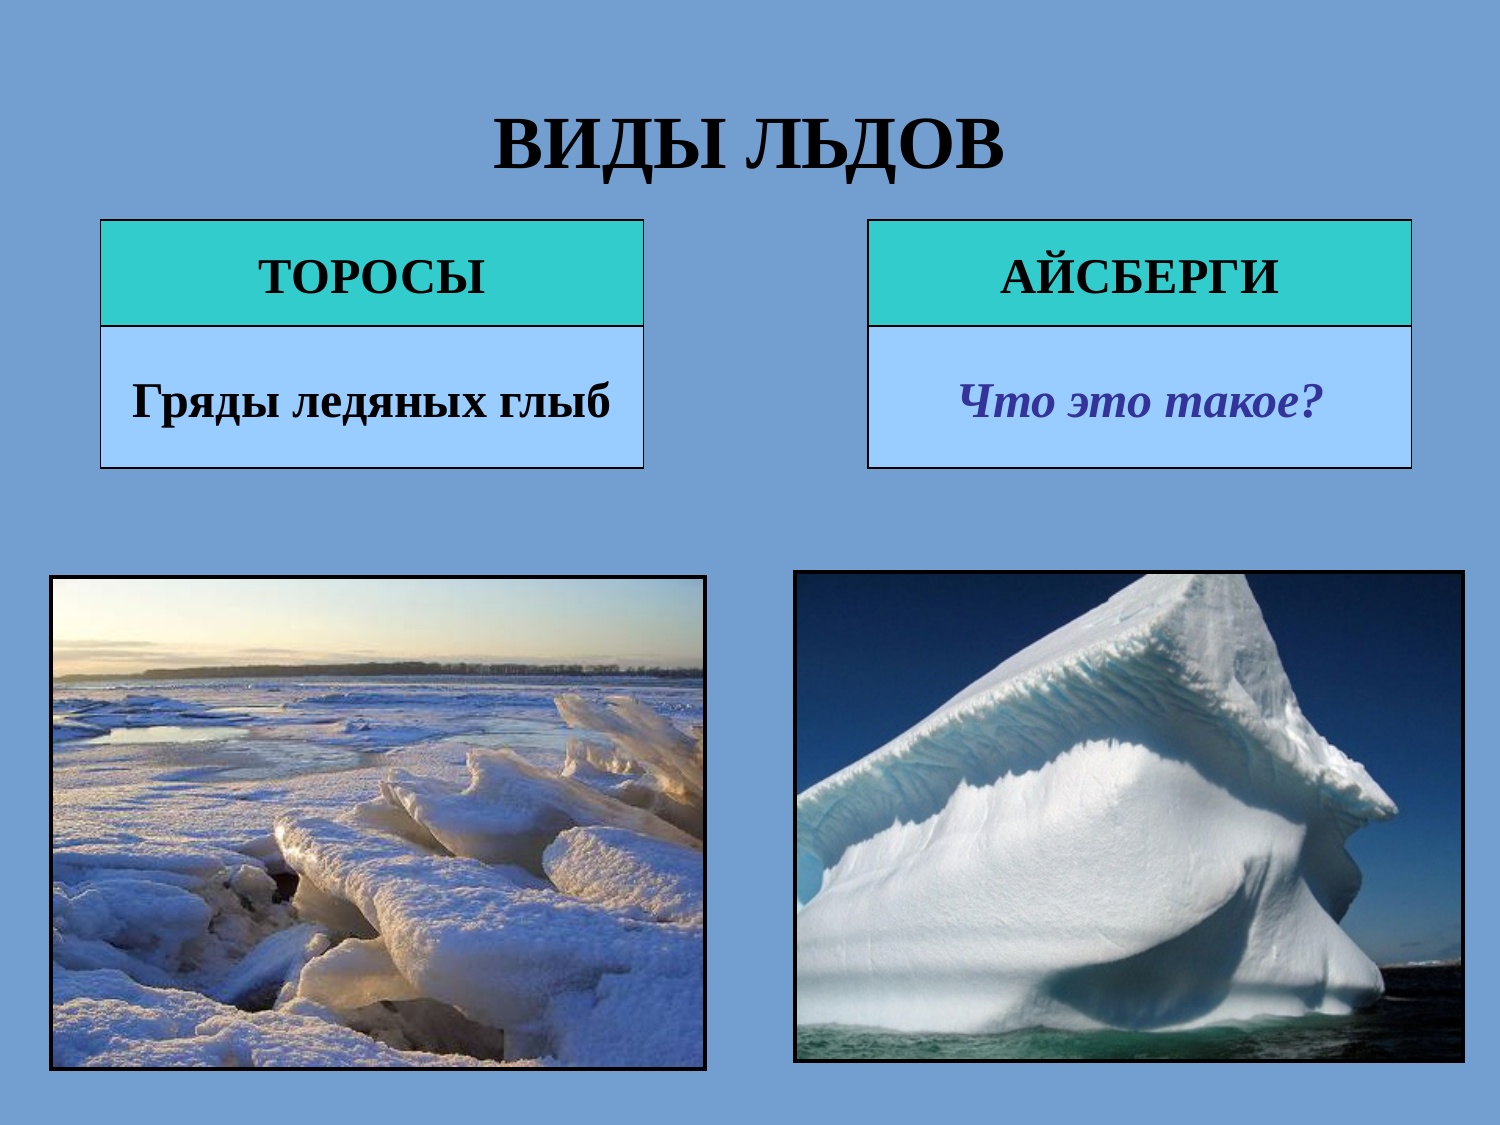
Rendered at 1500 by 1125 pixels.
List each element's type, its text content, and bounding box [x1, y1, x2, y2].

picture [52, 579, 704, 1067]
text_box АЙСБЕРГИ [868, 220, 1412, 326]
text_box ТОРОСЫ [100, 220, 644, 326]
picture [796, 573, 1462, 1059]
title ВИДЫ ЛЬДОВ [74, 44, 1426, 233]
text_box Что это такое? [868, 326, 1412, 468]
text_box Гряды ледяных глыб [100, 326, 644, 468]
